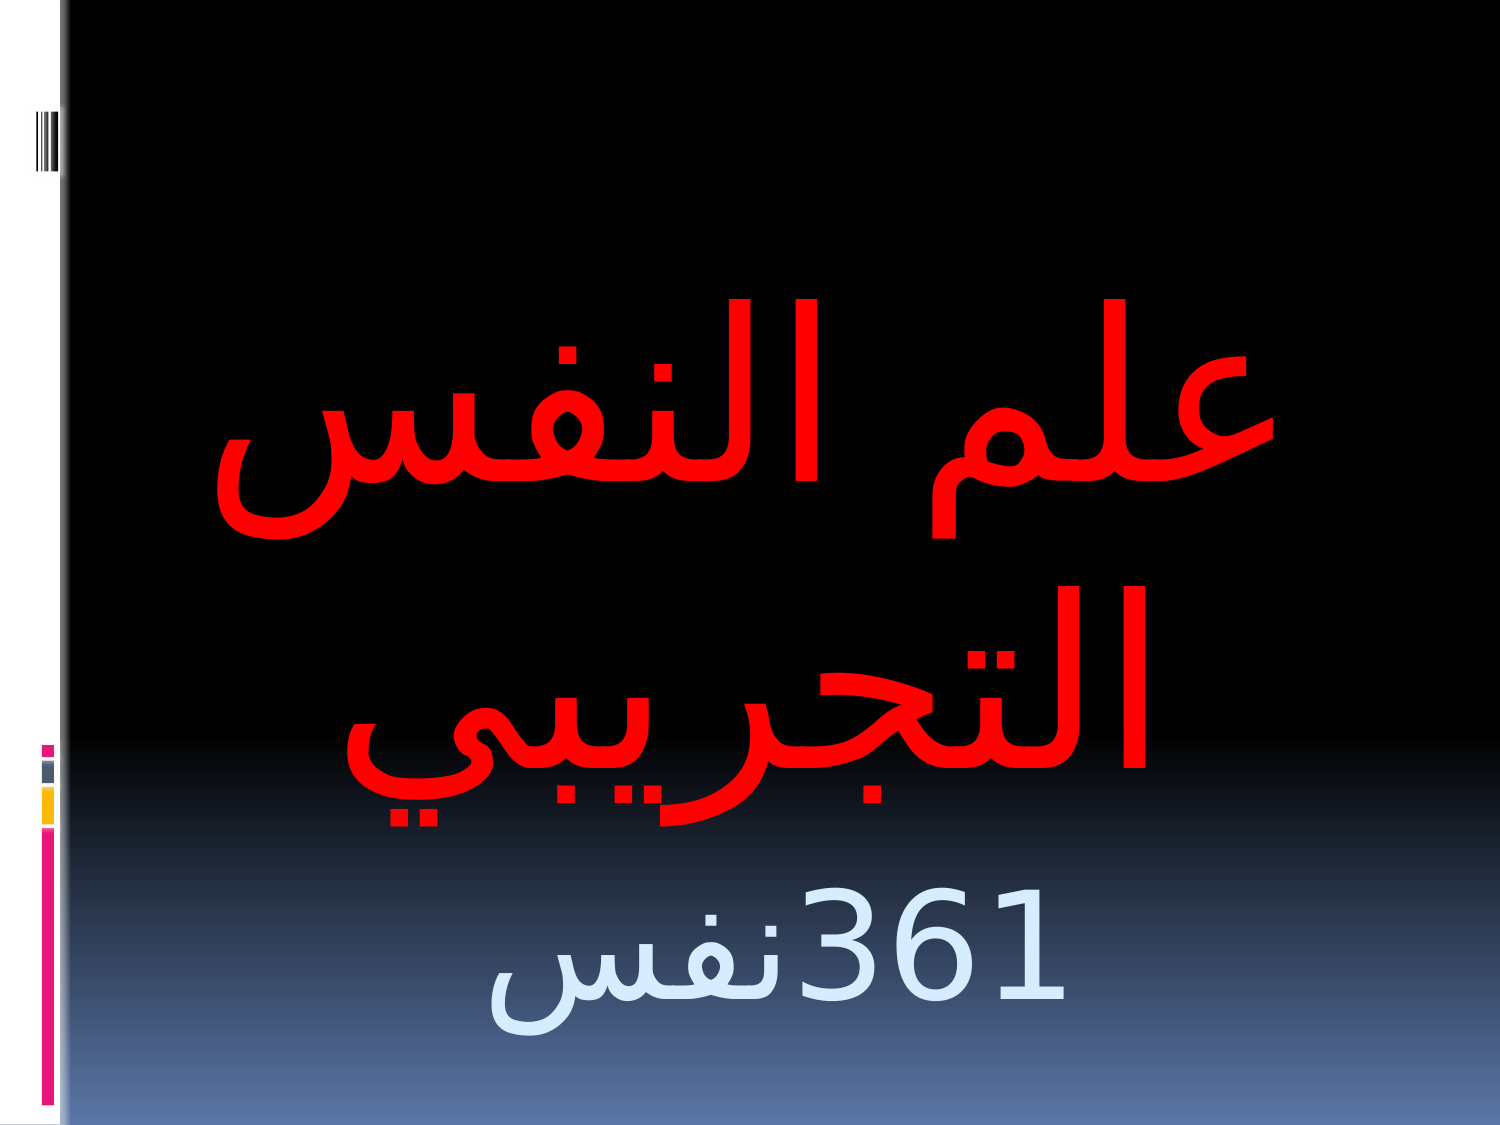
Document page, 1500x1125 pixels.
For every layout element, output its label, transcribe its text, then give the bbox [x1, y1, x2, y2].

subtitle علم النفس التجريبي 361نفس [29, 30, 1471, 1094]
